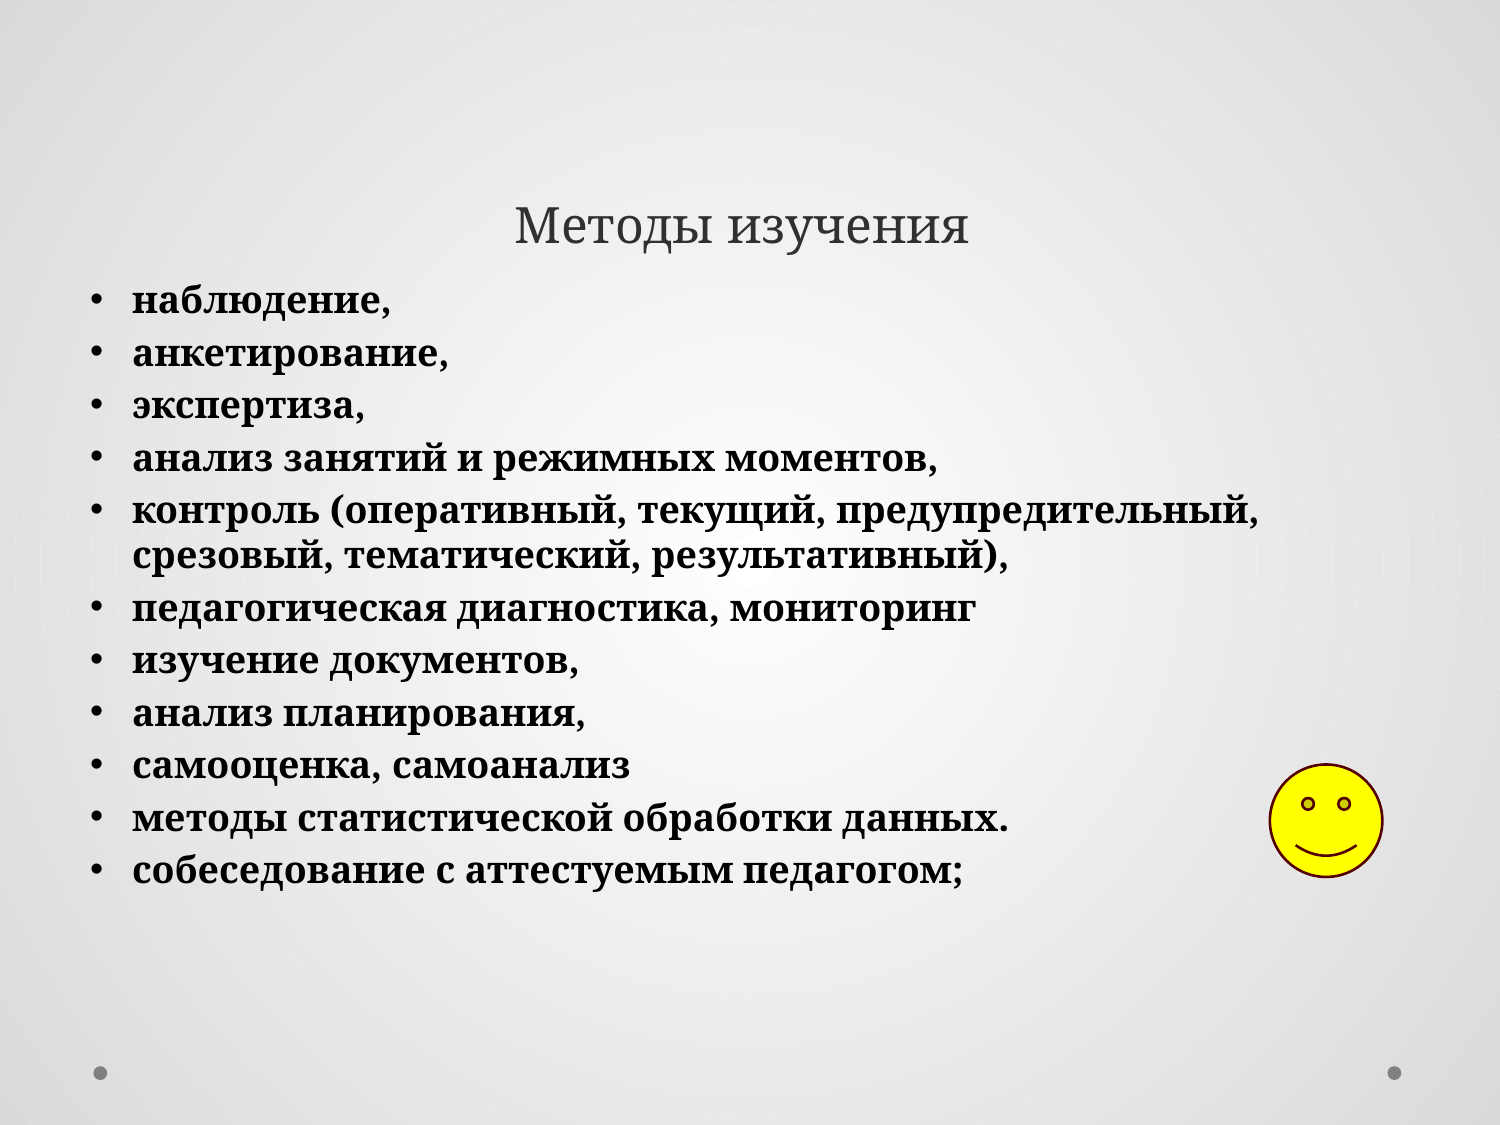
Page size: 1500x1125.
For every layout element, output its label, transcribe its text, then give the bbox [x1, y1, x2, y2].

text_box [1268, 763, 1384, 879]
list наблюдение, анкетирование, экспертиза, анализ занятий и режимных моментов, контроль (оперативный, текущий, предупредительный, срезовый, тематический, результативный), педагогическая диагностика, мониторинг изучение документов, анализ планирования, самооценка, самоанализ методы статистической обработки данных. собеседование с аттестуемым педагогом; [75, 268, 1425, 969]
title Методы изучения [73, 140, 1424, 261]
